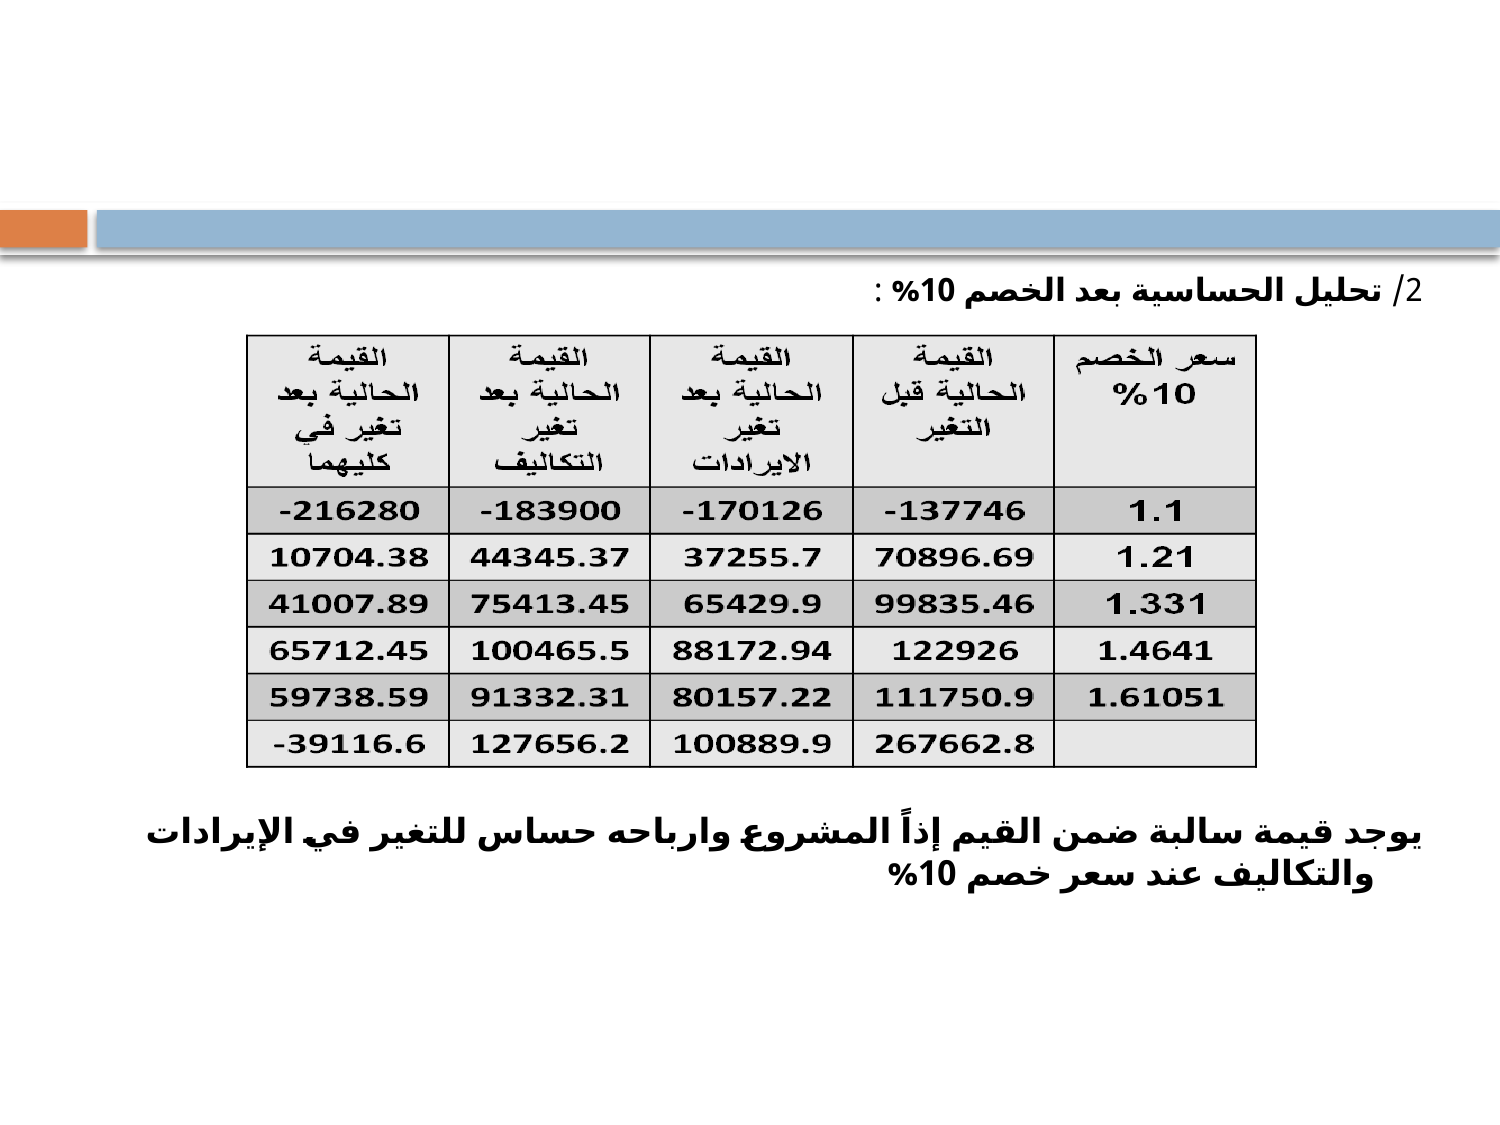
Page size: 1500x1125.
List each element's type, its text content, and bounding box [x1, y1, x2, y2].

list 2/ تحليل الحساسية بعد الخصم 10% : يوجد قيمة سالبة ضمن القيم إذاً المشروع وارباحه حساس للتغير في الإيرادات والتكاليف عند سعر خصم 10% [100, 262, 1438, 1000]
picture [234, 325, 1270, 776]
